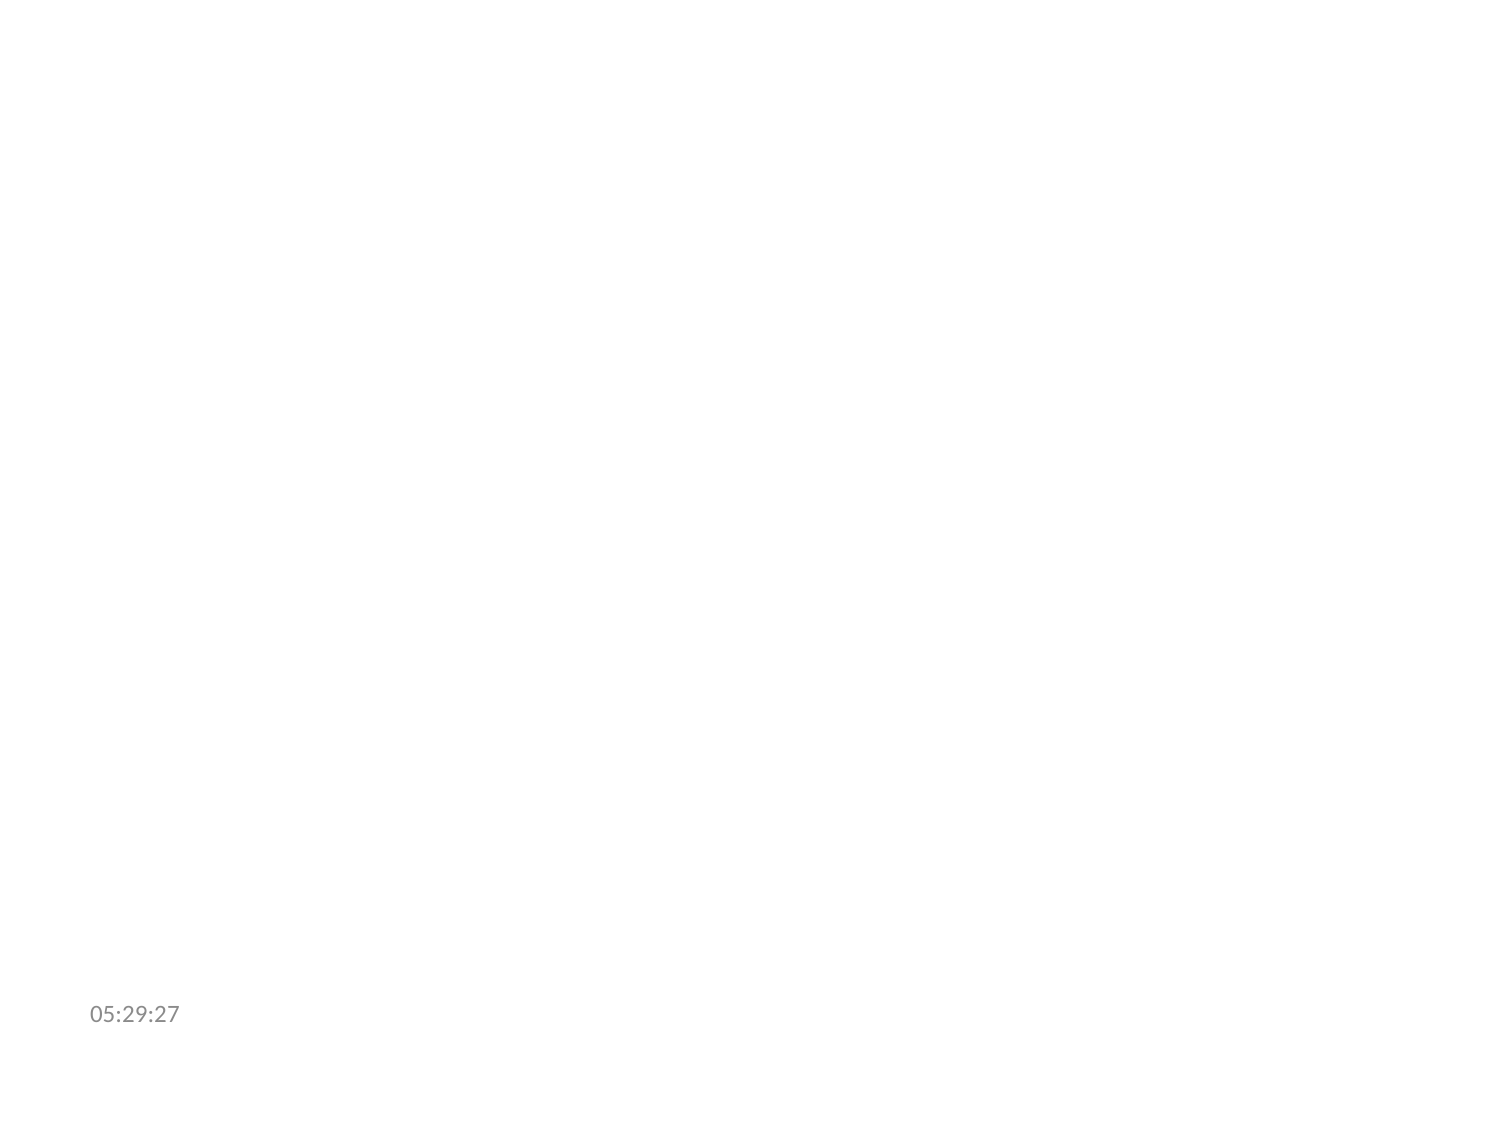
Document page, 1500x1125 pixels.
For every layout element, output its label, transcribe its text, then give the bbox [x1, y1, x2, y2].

text_box 15:35:09 [75, 982, 425, 1043]
